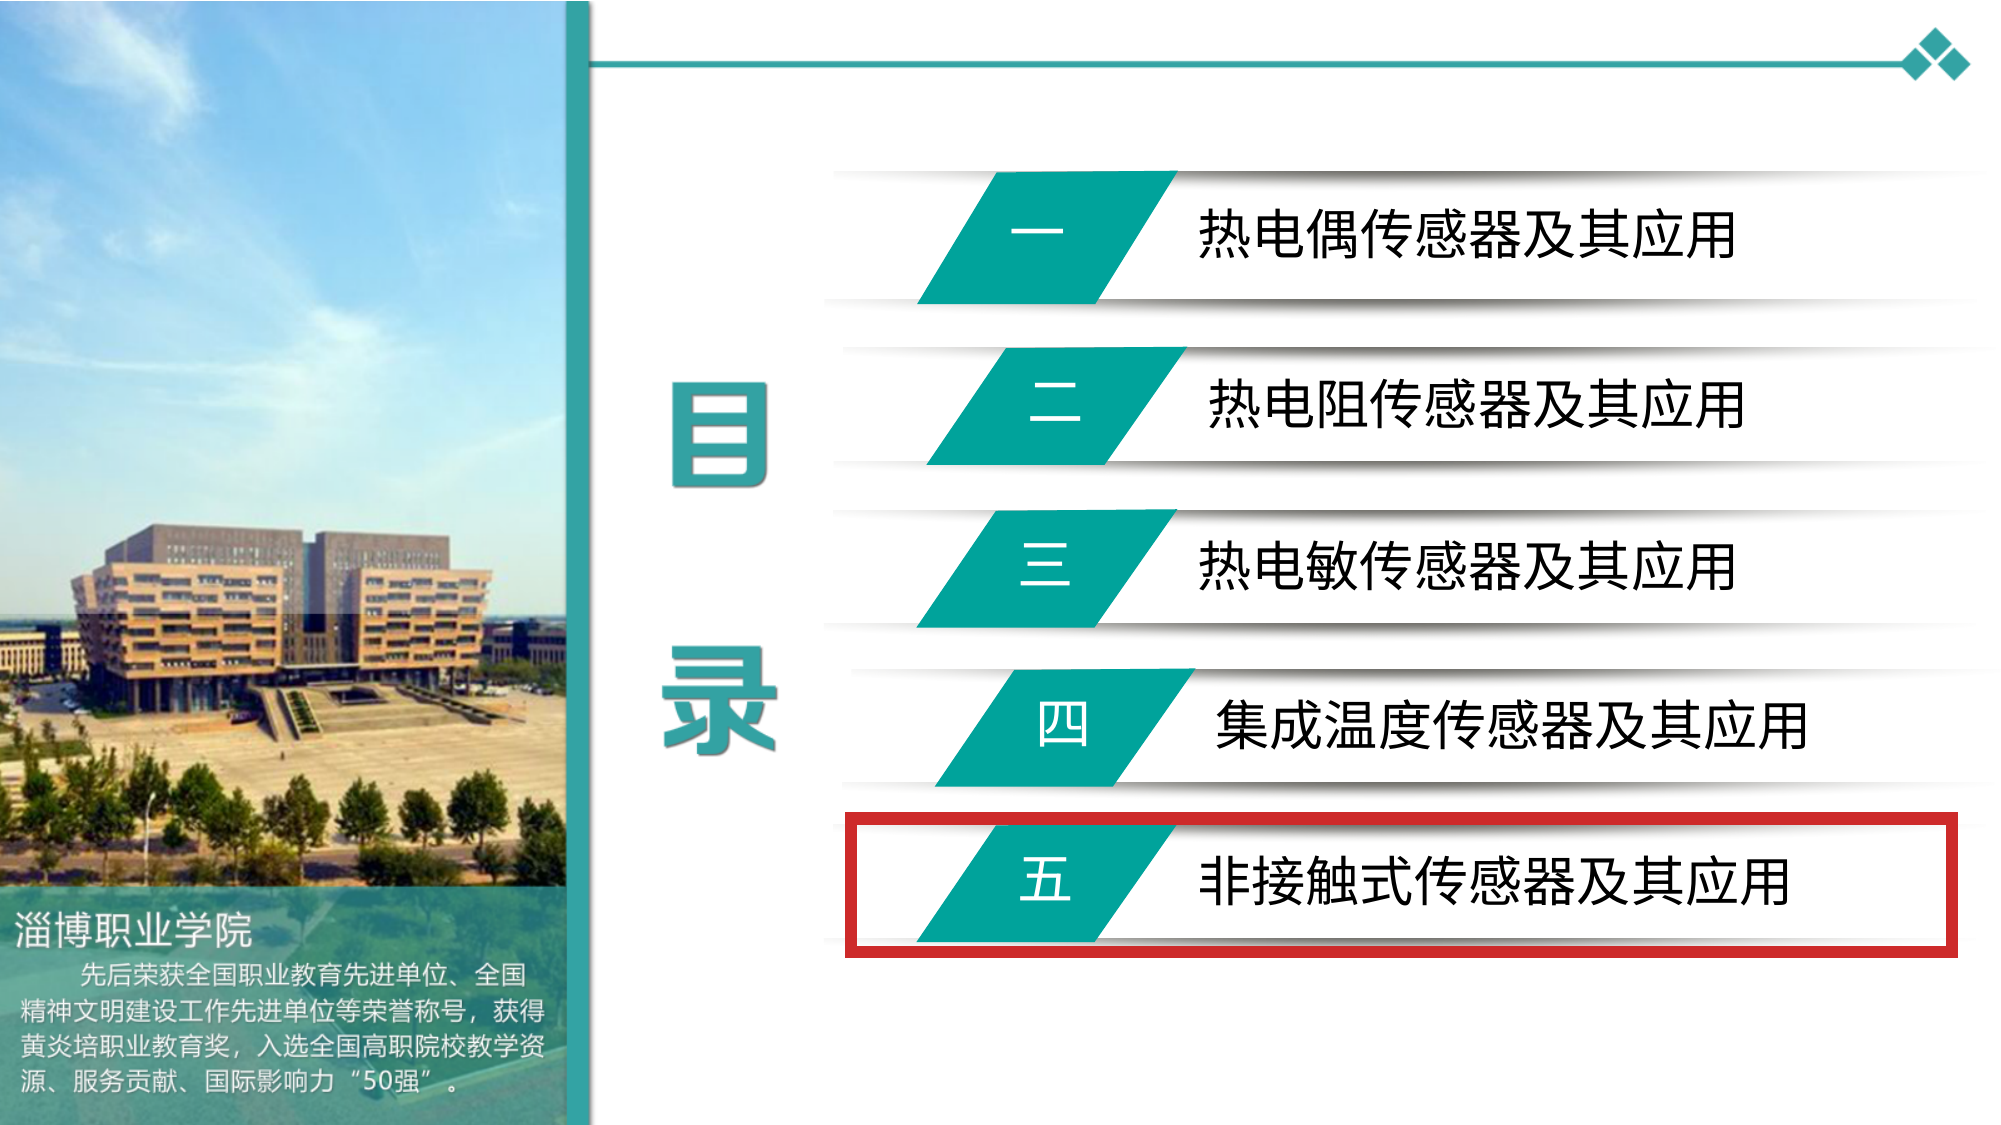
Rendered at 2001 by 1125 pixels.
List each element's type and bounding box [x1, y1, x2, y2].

text_box [823, 509, 1986, 642]
picture [0, 1, 1999, 1125]
text_box [841, 668, 2000, 801]
text_box [824, 170, 1987, 320]
text_box [823, 823, 1986, 956]
text_box [833, 346, 1996, 479]
